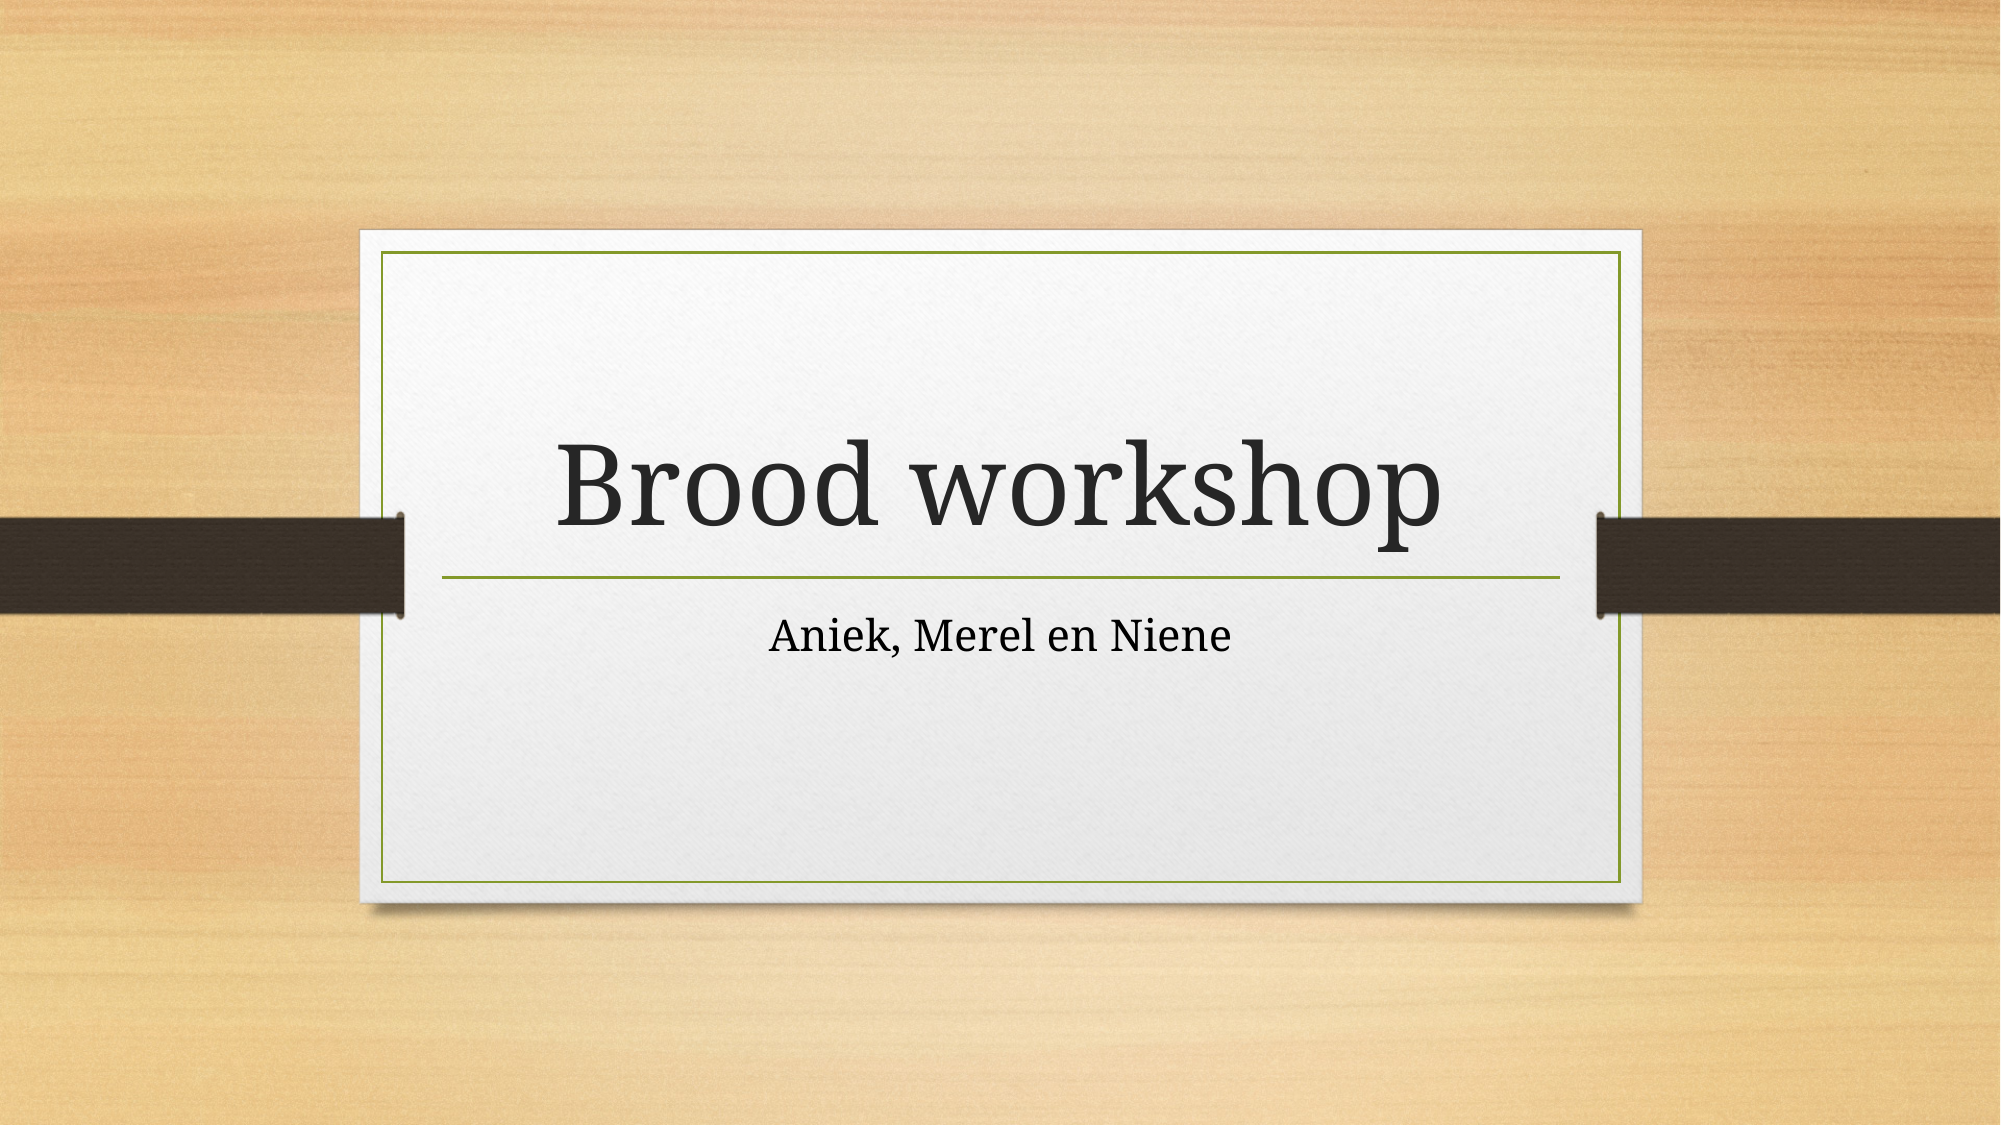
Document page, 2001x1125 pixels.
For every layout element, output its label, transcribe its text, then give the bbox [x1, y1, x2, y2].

subtitle Aniek, Merel en Niene [441, 600, 1560, 817]
picture [0, 0, 2001, 1125]
title Brood workshop [441, 306, 1560, 556]
